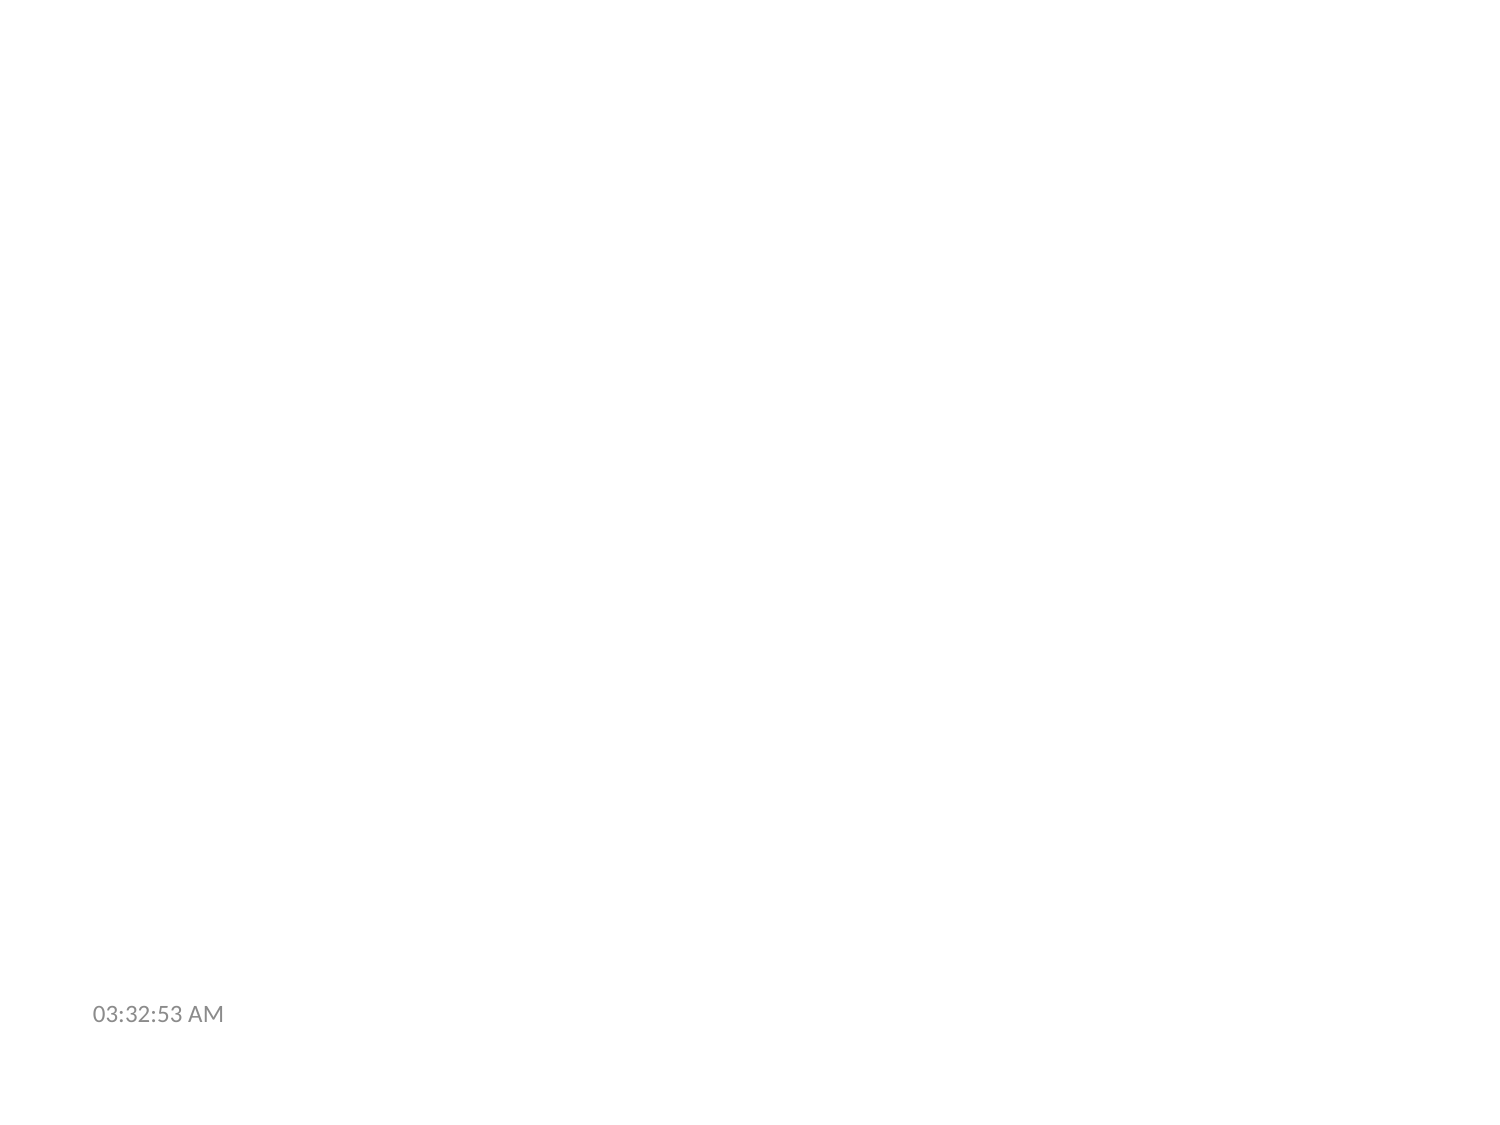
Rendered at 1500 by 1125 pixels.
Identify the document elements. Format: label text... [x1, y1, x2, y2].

text_box 3:35:09 PM [77, 982, 428, 1043]
